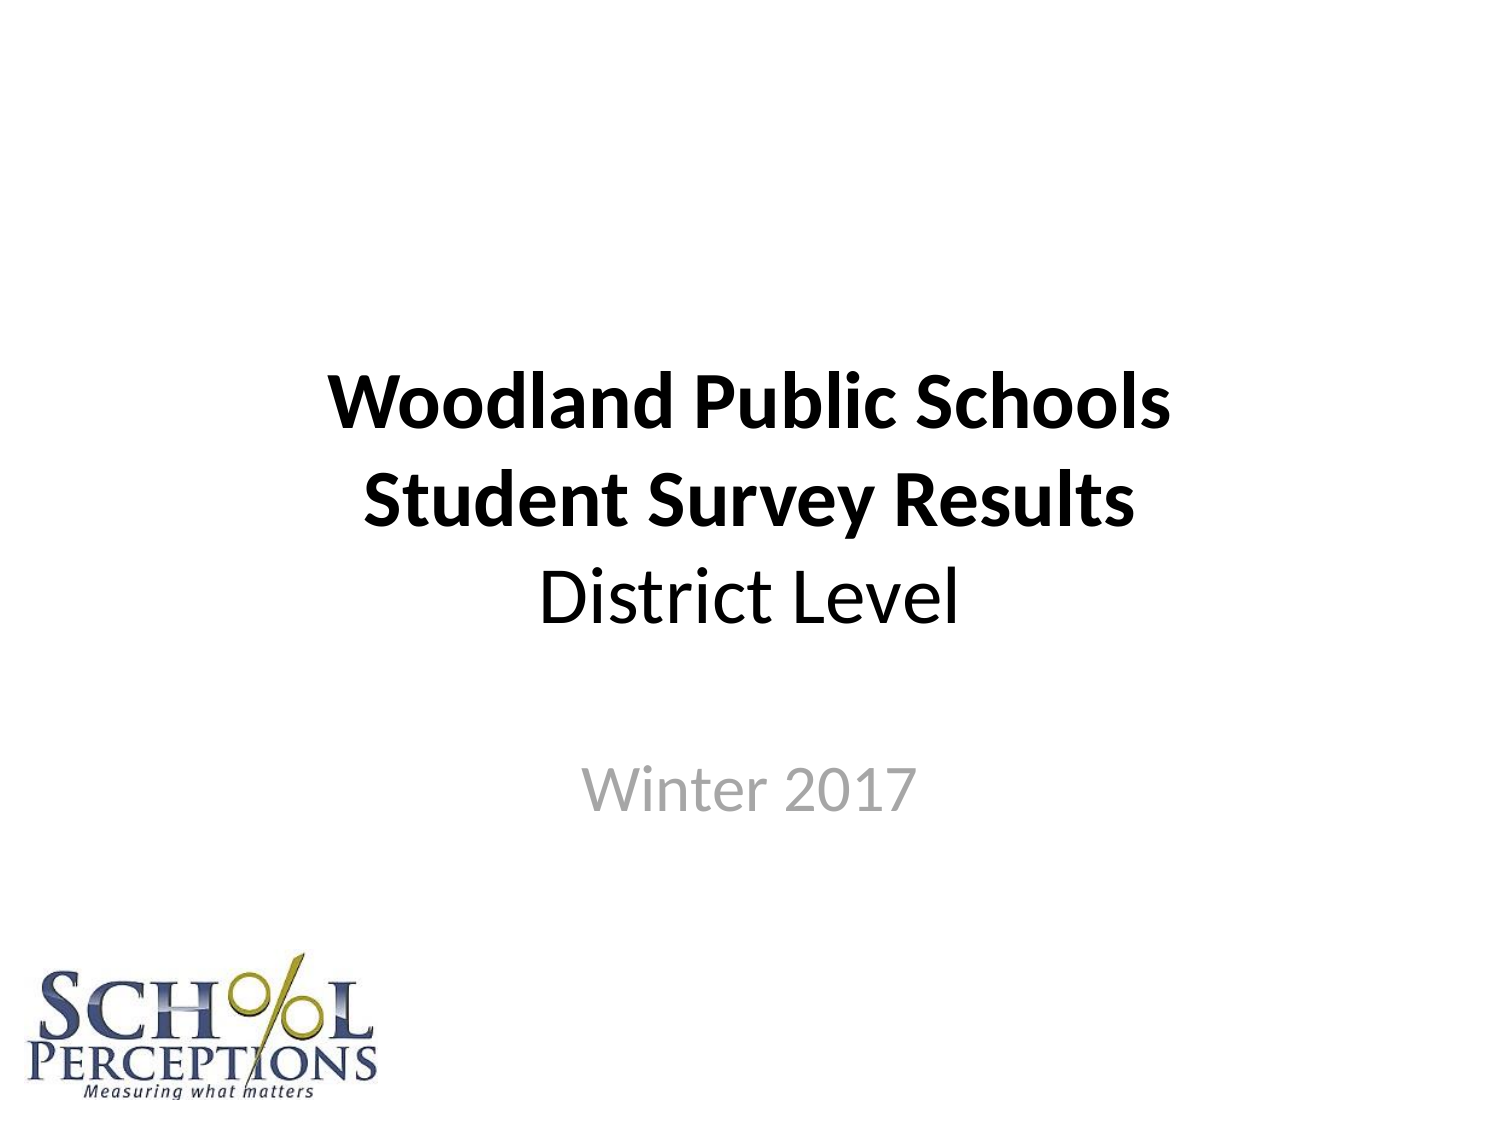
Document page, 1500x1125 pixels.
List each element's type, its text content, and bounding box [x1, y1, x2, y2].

picture [24, 949, 378, 1101]
subtitle Winter 2017 [225, 738, 1275, 850]
title Woodland Public Schools Student Survey Results District Level [0, 249, 1500, 738]
